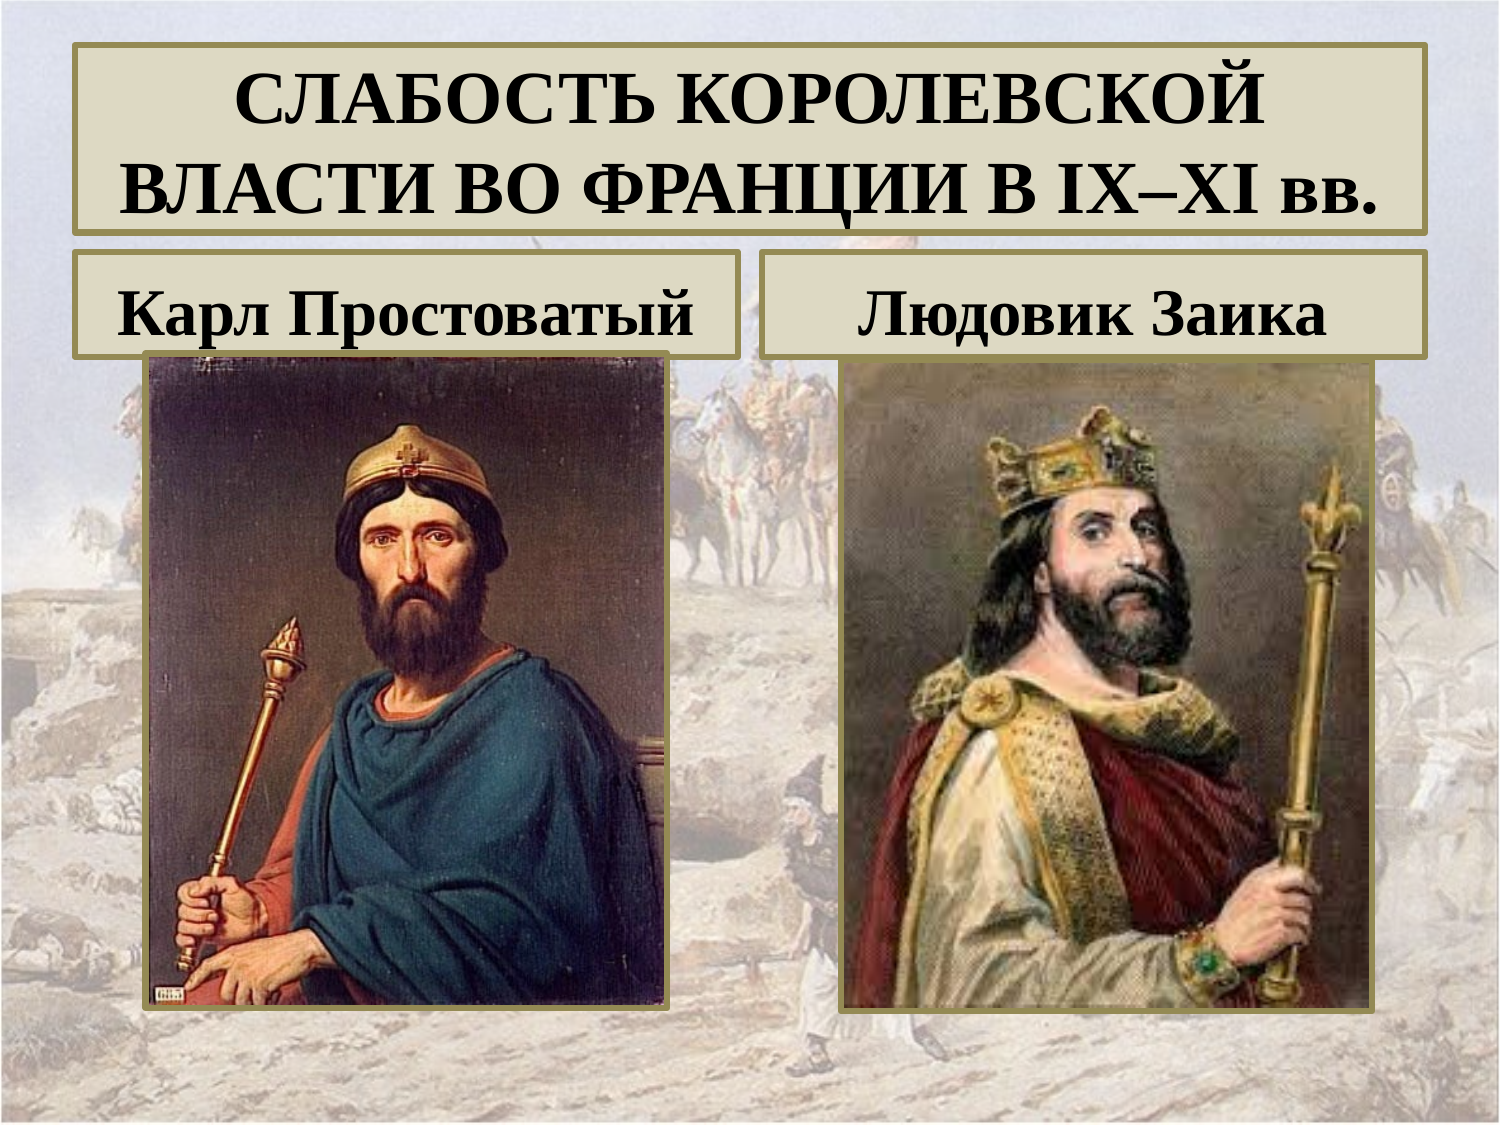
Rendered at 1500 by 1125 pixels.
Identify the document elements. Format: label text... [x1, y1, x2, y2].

title СЛАБОСТЬ КОРОЛЕВСКОЙ ВЛАСТИ ВО ФРАНЦИИ В IX–XI вв. [75, 45, 1425, 233]
list Карл Простоватый [75, 251, 738, 357]
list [148, 356, 665, 1006]
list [843, 362, 1370, 1008]
list Людовик Заика [761, 251, 1425, 357]
